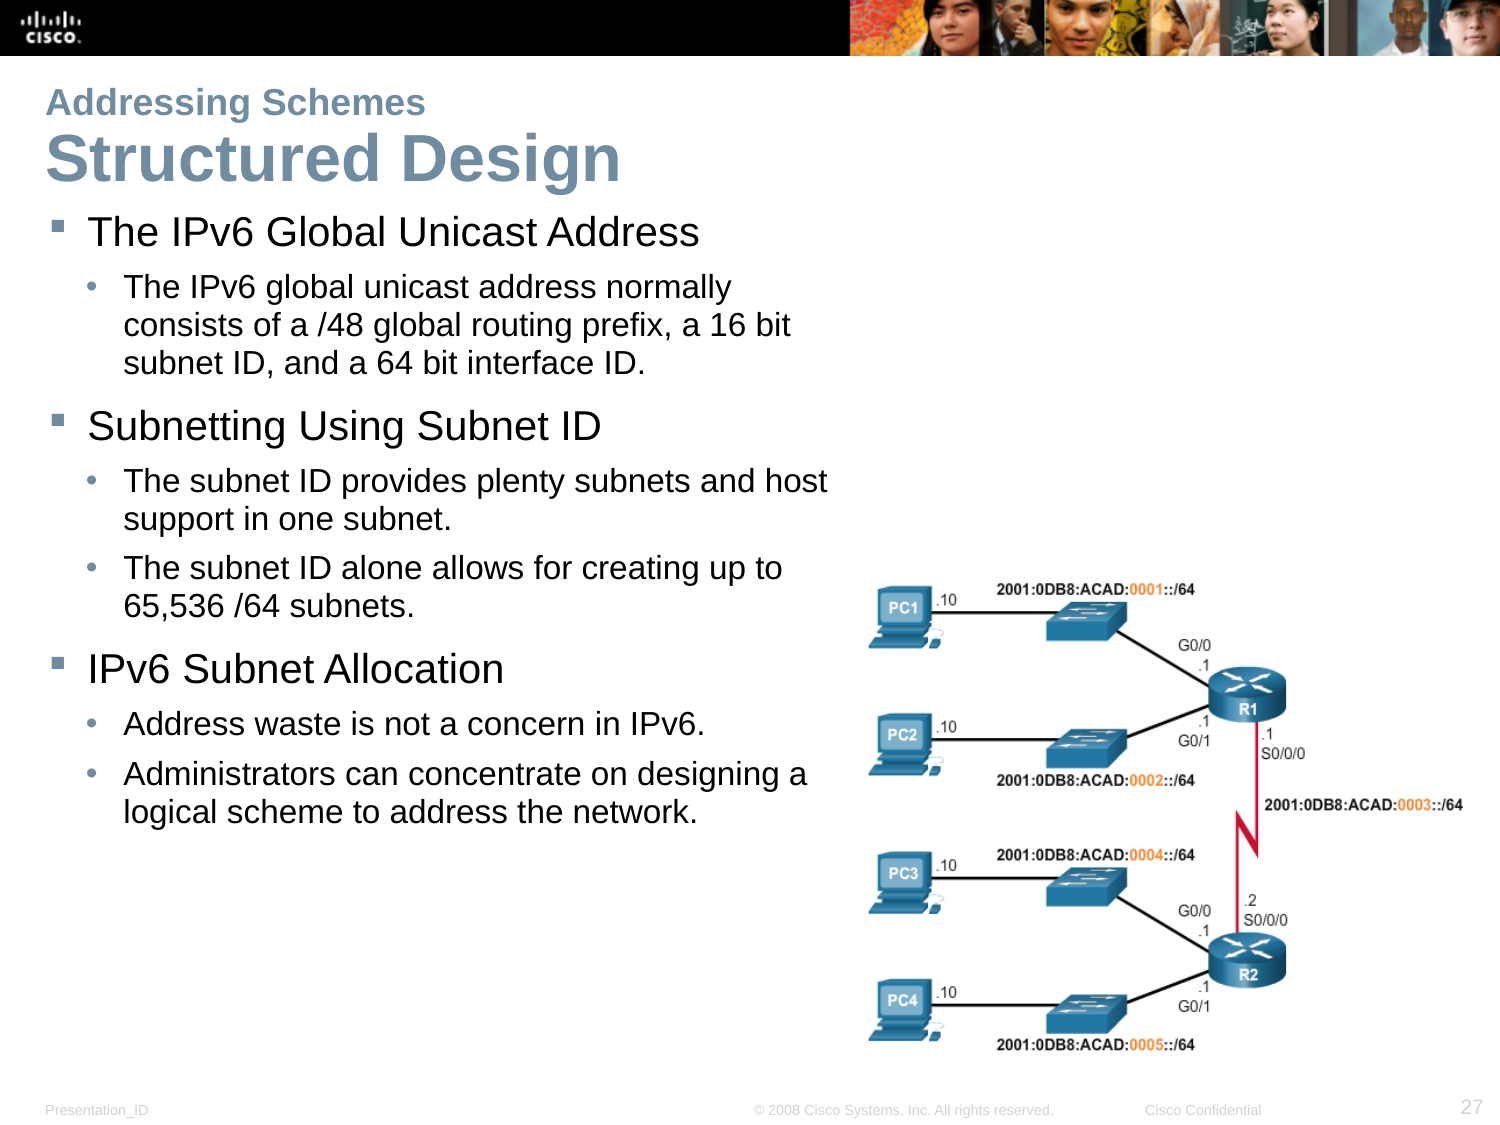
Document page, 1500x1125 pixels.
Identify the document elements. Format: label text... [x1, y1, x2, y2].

list The IPv6 Global Unicast Address The IPv6 global unicast address normally consists of a /48 global routing prefix, a 16 bit subnet ID, and a 64 bit interface ID. Subnetting Using Subnet ID The subnet ID provides plenty subnets and host support in one subnet. The subnet ID alone allows for creating up to 65,536 /64 subnets. IPv6 Subnet Allocation Address waste is not a concern in IPv6. Administrators can concentrate on designing a logical scheme to address the network. [34, 202, 857, 1038]
picture [0, 0, 1500, 56]
title Addressing Schemes Structured Design [31, 64, 1471, 203]
picture [855, 567, 1471, 1062]
